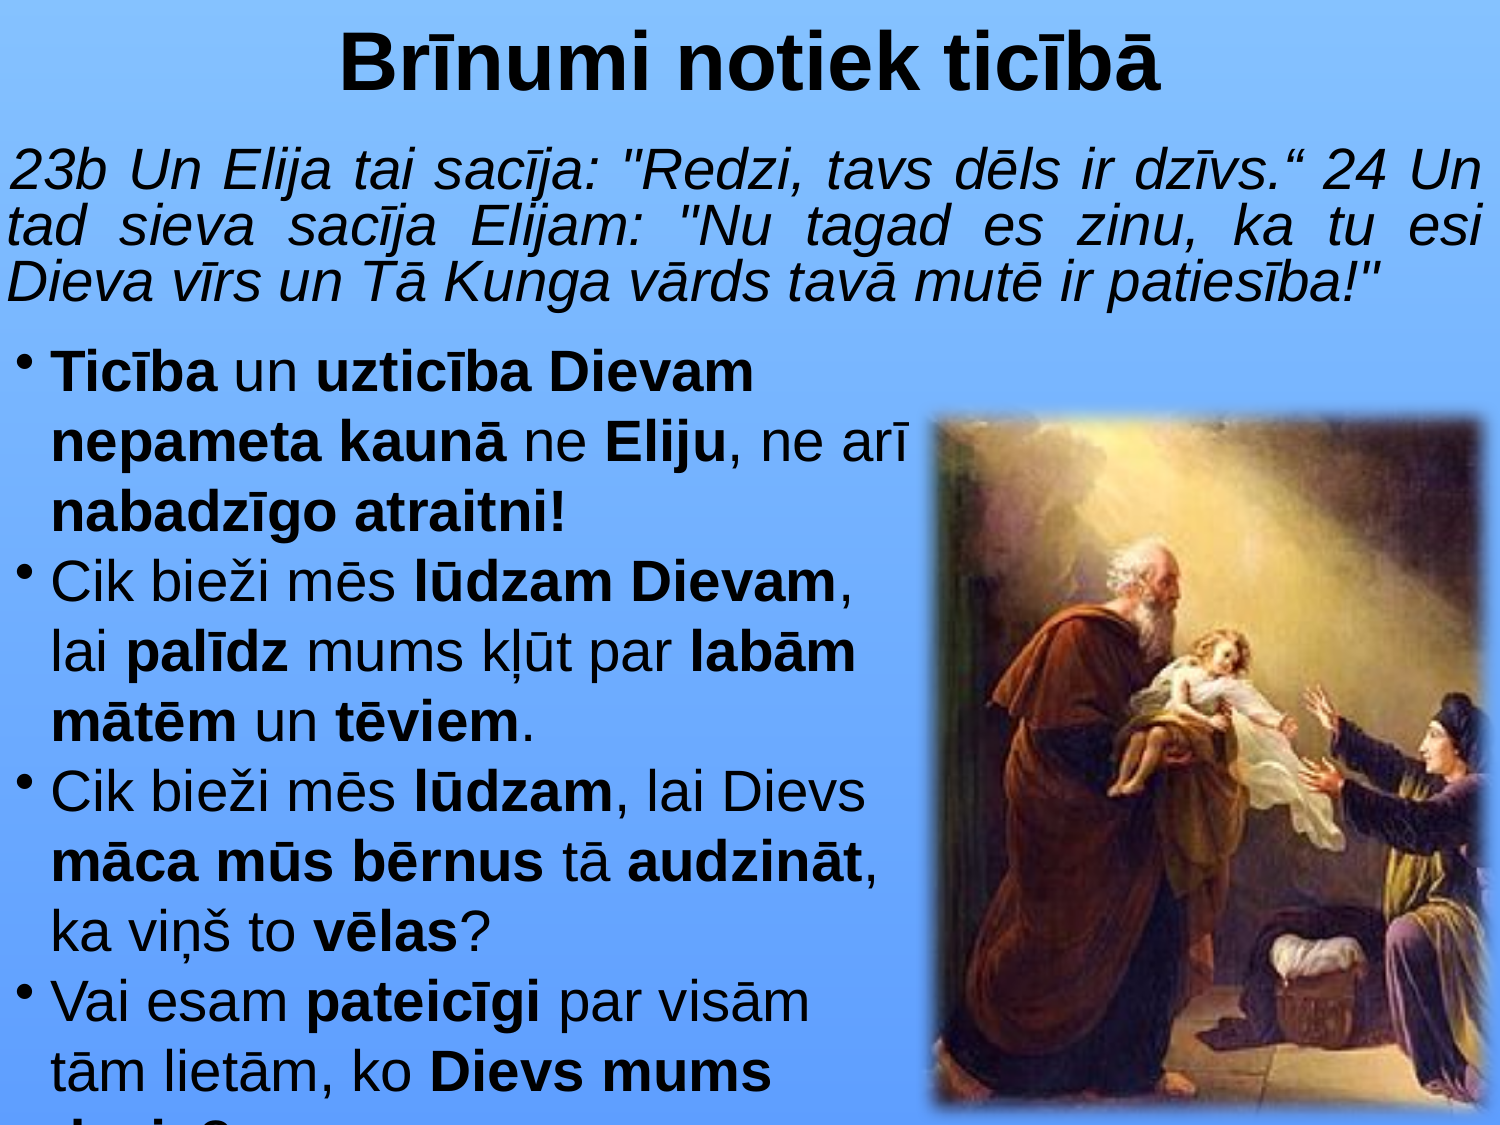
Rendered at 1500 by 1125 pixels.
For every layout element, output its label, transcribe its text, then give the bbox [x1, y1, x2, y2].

list 23b Un Elija tai sacīja: "Redzi, tavs dēls ir dzīvs.“ 24 Un tad sieva sacīja Elijam: "Nu tagad es zinu, ka tu esi Dieva vīrs un Tā Kunga vārds tavā mutē ir patiesība!" [0, 136, 1500, 336]
text_box Brīnumi notiek ticībā [0, 0, 1500, 115]
picture [915, 399, 1500, 1125]
text_box Ticība un uzticība Dievam nepameta kaunā ne Eliju, ne arī nabadzīgo atraitni! Cik bieži mēs lūdzam Dievam, lai palīdz mums kļūt par labām mātēm un tēviem. Cik bieži mēs lūdzam, lai Dievs māca mūs bērnus tā audzināt, ka viņš to vēlas? Vai esam pateicīgi par visām tām lietām, ko Dievs mums devis? [0, 326, 939, 1125]
